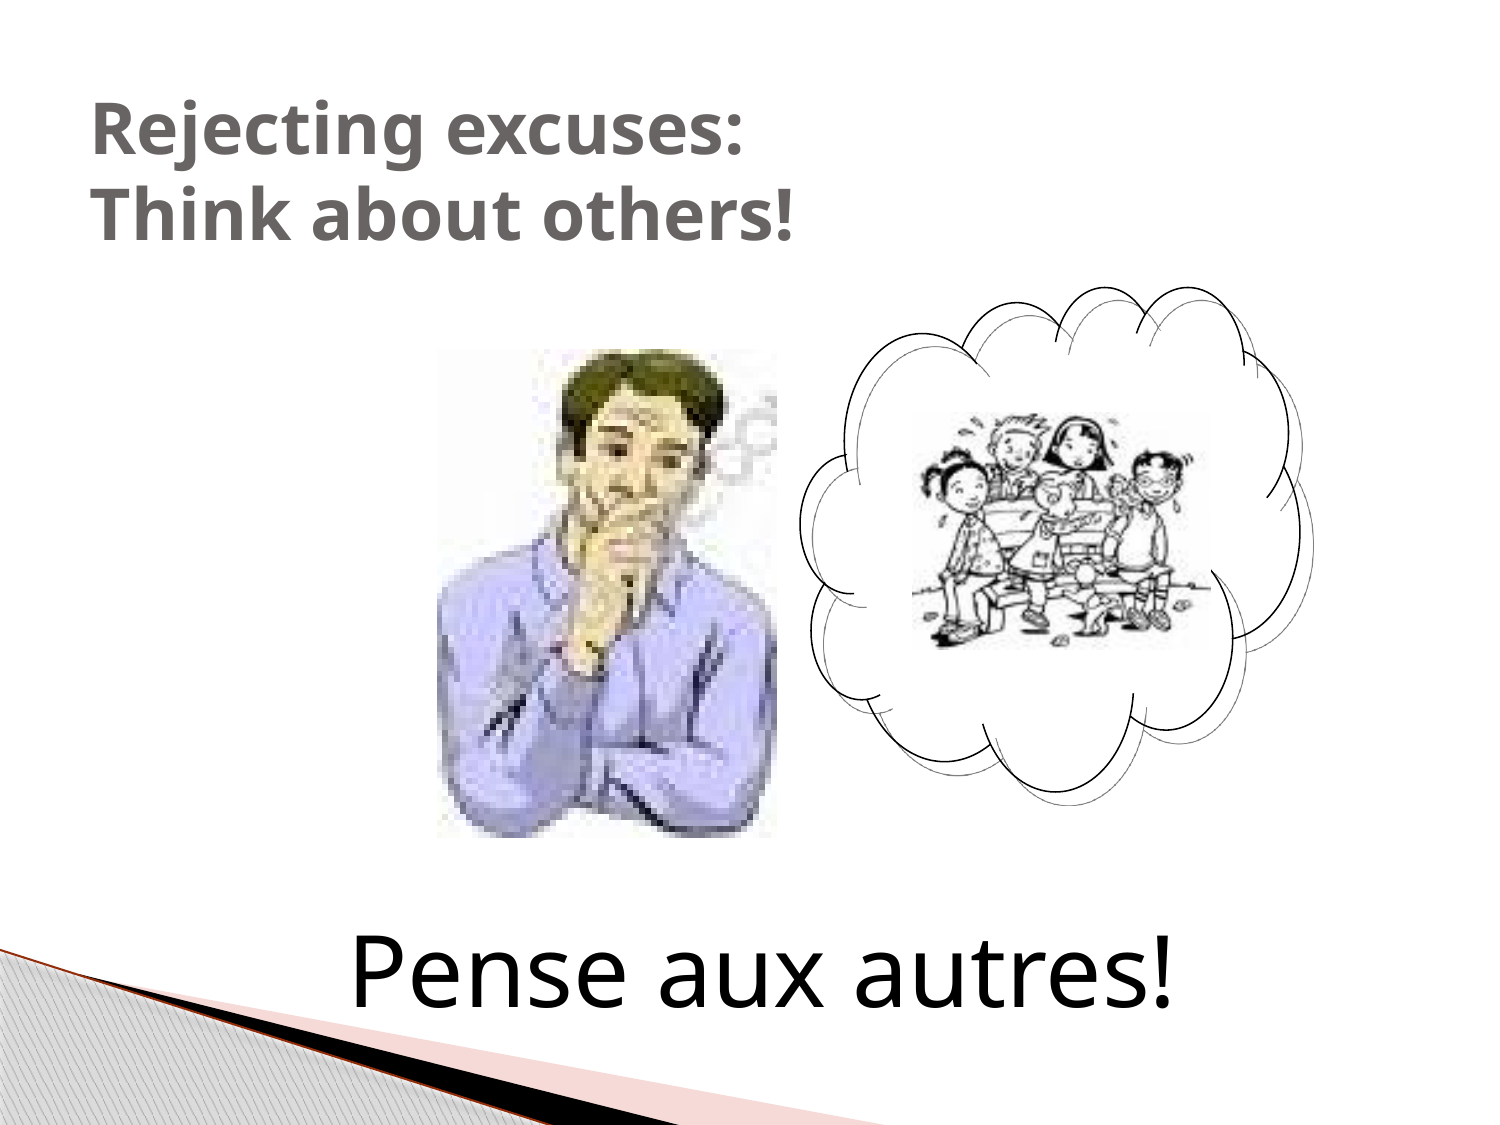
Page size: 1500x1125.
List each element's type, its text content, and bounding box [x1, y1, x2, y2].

title Rejecting excuses: Think about others! [75, 75, 1425, 263]
text_box Pense aux autres! [62, 900, 1463, 1035]
text_box [800, 287, 1300, 792]
picture [437, 349, 777, 838]
picture [912, 412, 1211, 651]
